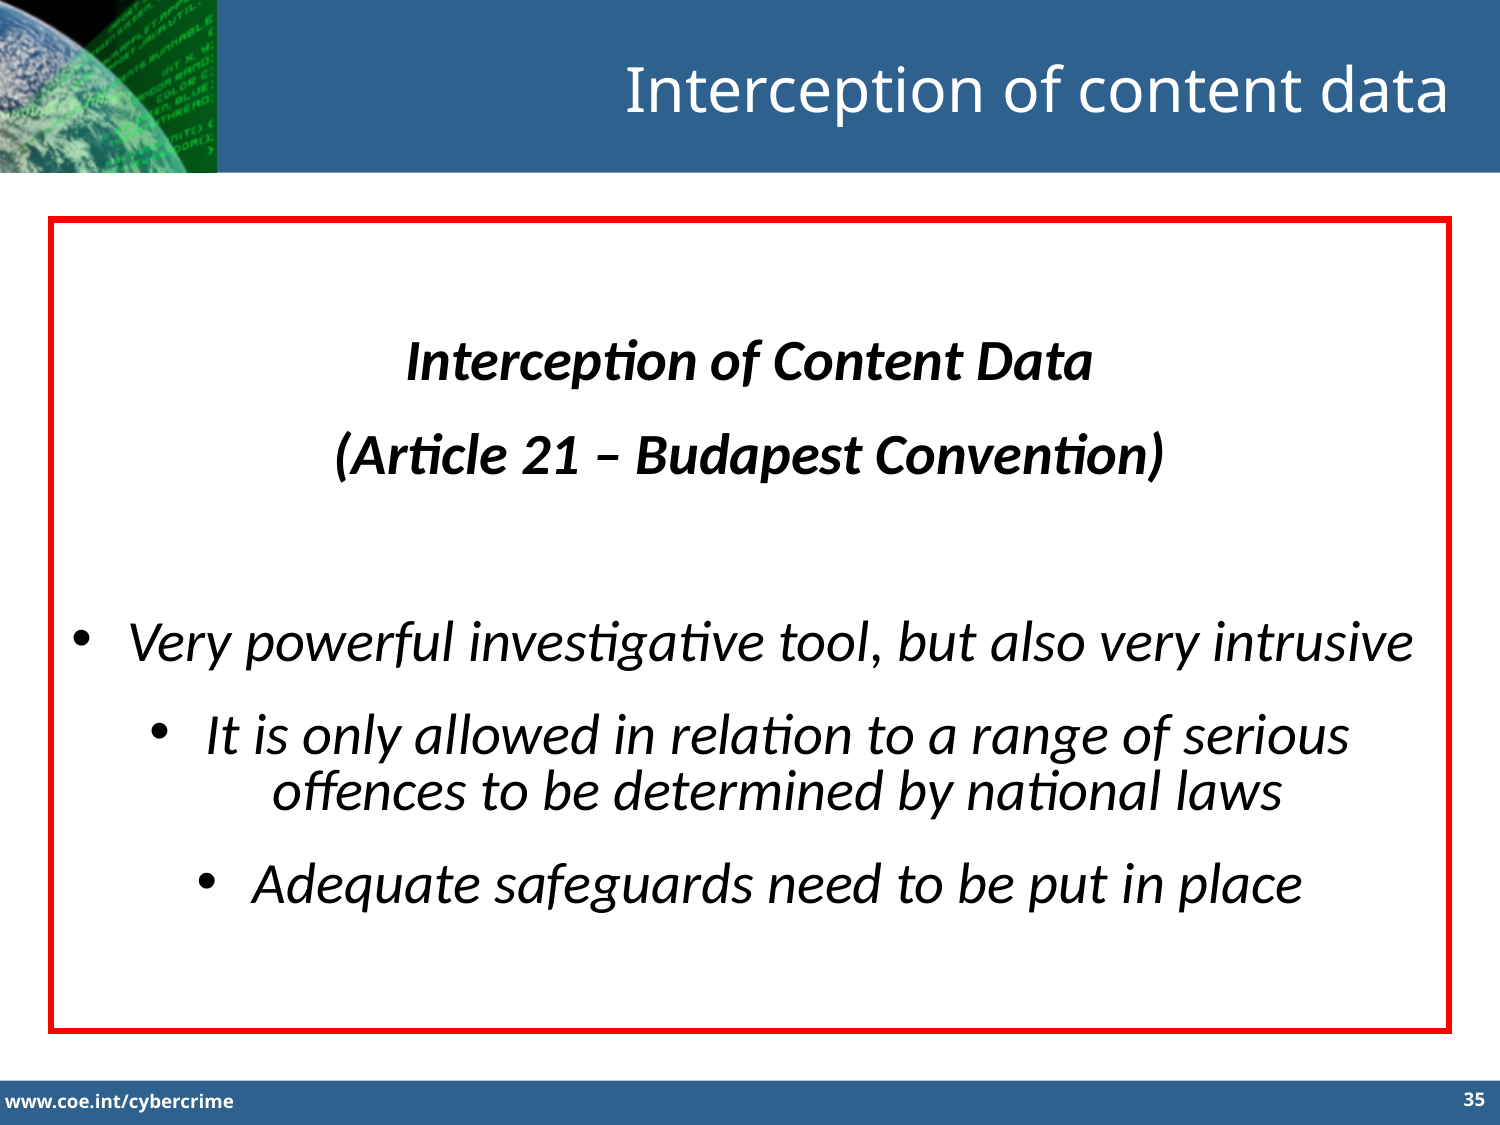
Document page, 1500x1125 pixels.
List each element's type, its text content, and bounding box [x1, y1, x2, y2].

text_box Interception of Content Data (Article 21 – Budapest Convention) Very powerful investigative tool, but also very intrusive It is only allowed in relation to a range of serious offences to be determined by national laws Adequate safeguards need to be put in place [51, 219, 1449, 1032]
picture [0, 0, 217, 173]
text_box Interception of content data [230, 42, 1483, 133]
